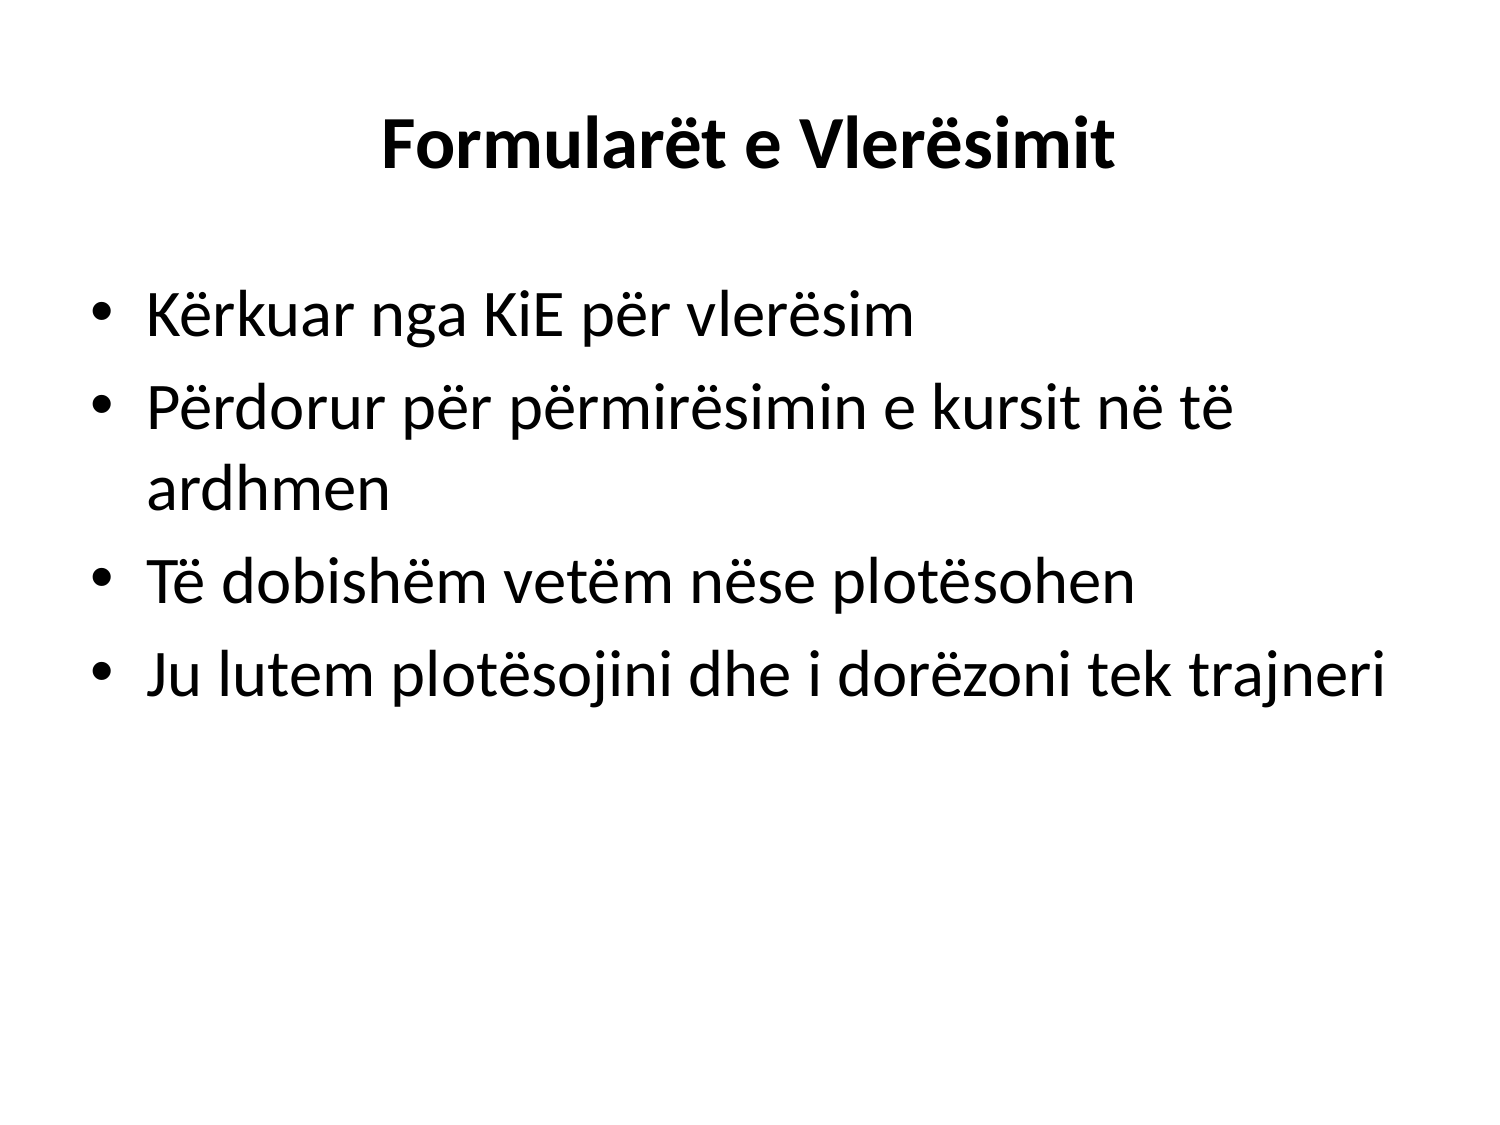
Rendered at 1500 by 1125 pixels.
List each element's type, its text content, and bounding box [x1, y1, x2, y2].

title Formularët e Vlerësimit [75, 45, 1425, 233]
list Kërkuar nga KiE për vlerësim Përdorur për përmirësimin e kursit në të ardhmen Të dobishëm vetëm nëse plotësohen Ju lutem plotësojini dhe i dorëzoni tek trajneri [75, 262, 1425, 1005]
